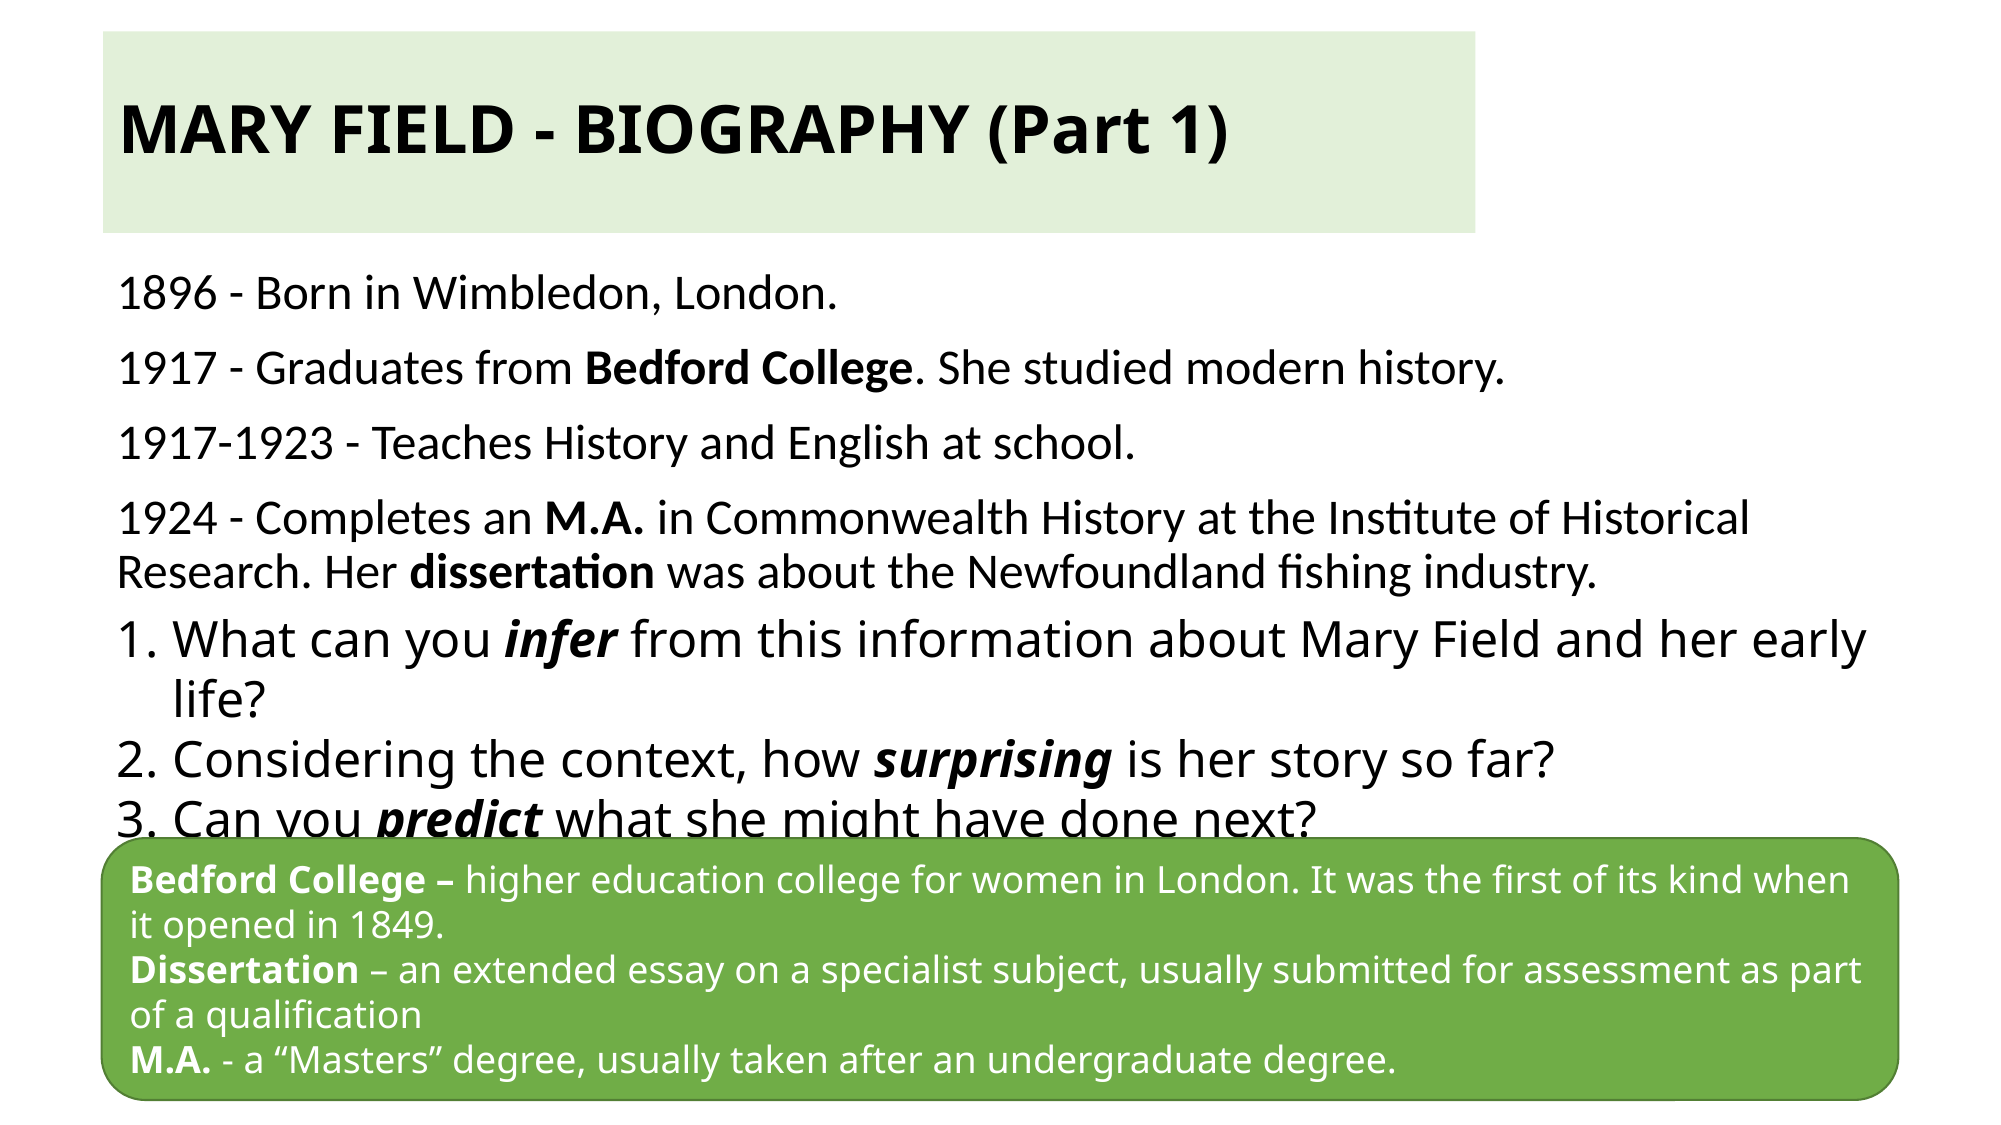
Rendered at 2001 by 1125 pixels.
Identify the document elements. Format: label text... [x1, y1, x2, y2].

text_box What can you infer from this information about Mary Field and her early life? Considering the context, how surprising is her story so far? Can you predict what she might have done next? [101, 626, 1899, 829]
text_box Bedford College – higher education college for women in London. It was the first of its kind when it opened in 1849. Dissertation – an extended essay on a specialist subject, usually submitted for assessment as part of a qualification M.A. - a “Masters” degree, usually taken after an undergraduate degree. [100, 837, 1900, 1102]
list 1896 - Born in Wimbledon, London. 1917 - Graduates from Bedford College. She studied modern history. 1917-1923 - Teaches History and English at school. 1924 - Completes an M.A. in Commonwealth History at the Institute of Historical Research. Her dissertation was about the Newfoundland fishing industry. [101, 259, 1888, 626]
title MARY FIELD - BIOGRAPHY (Part 1) [103, 31, 1476, 233]
